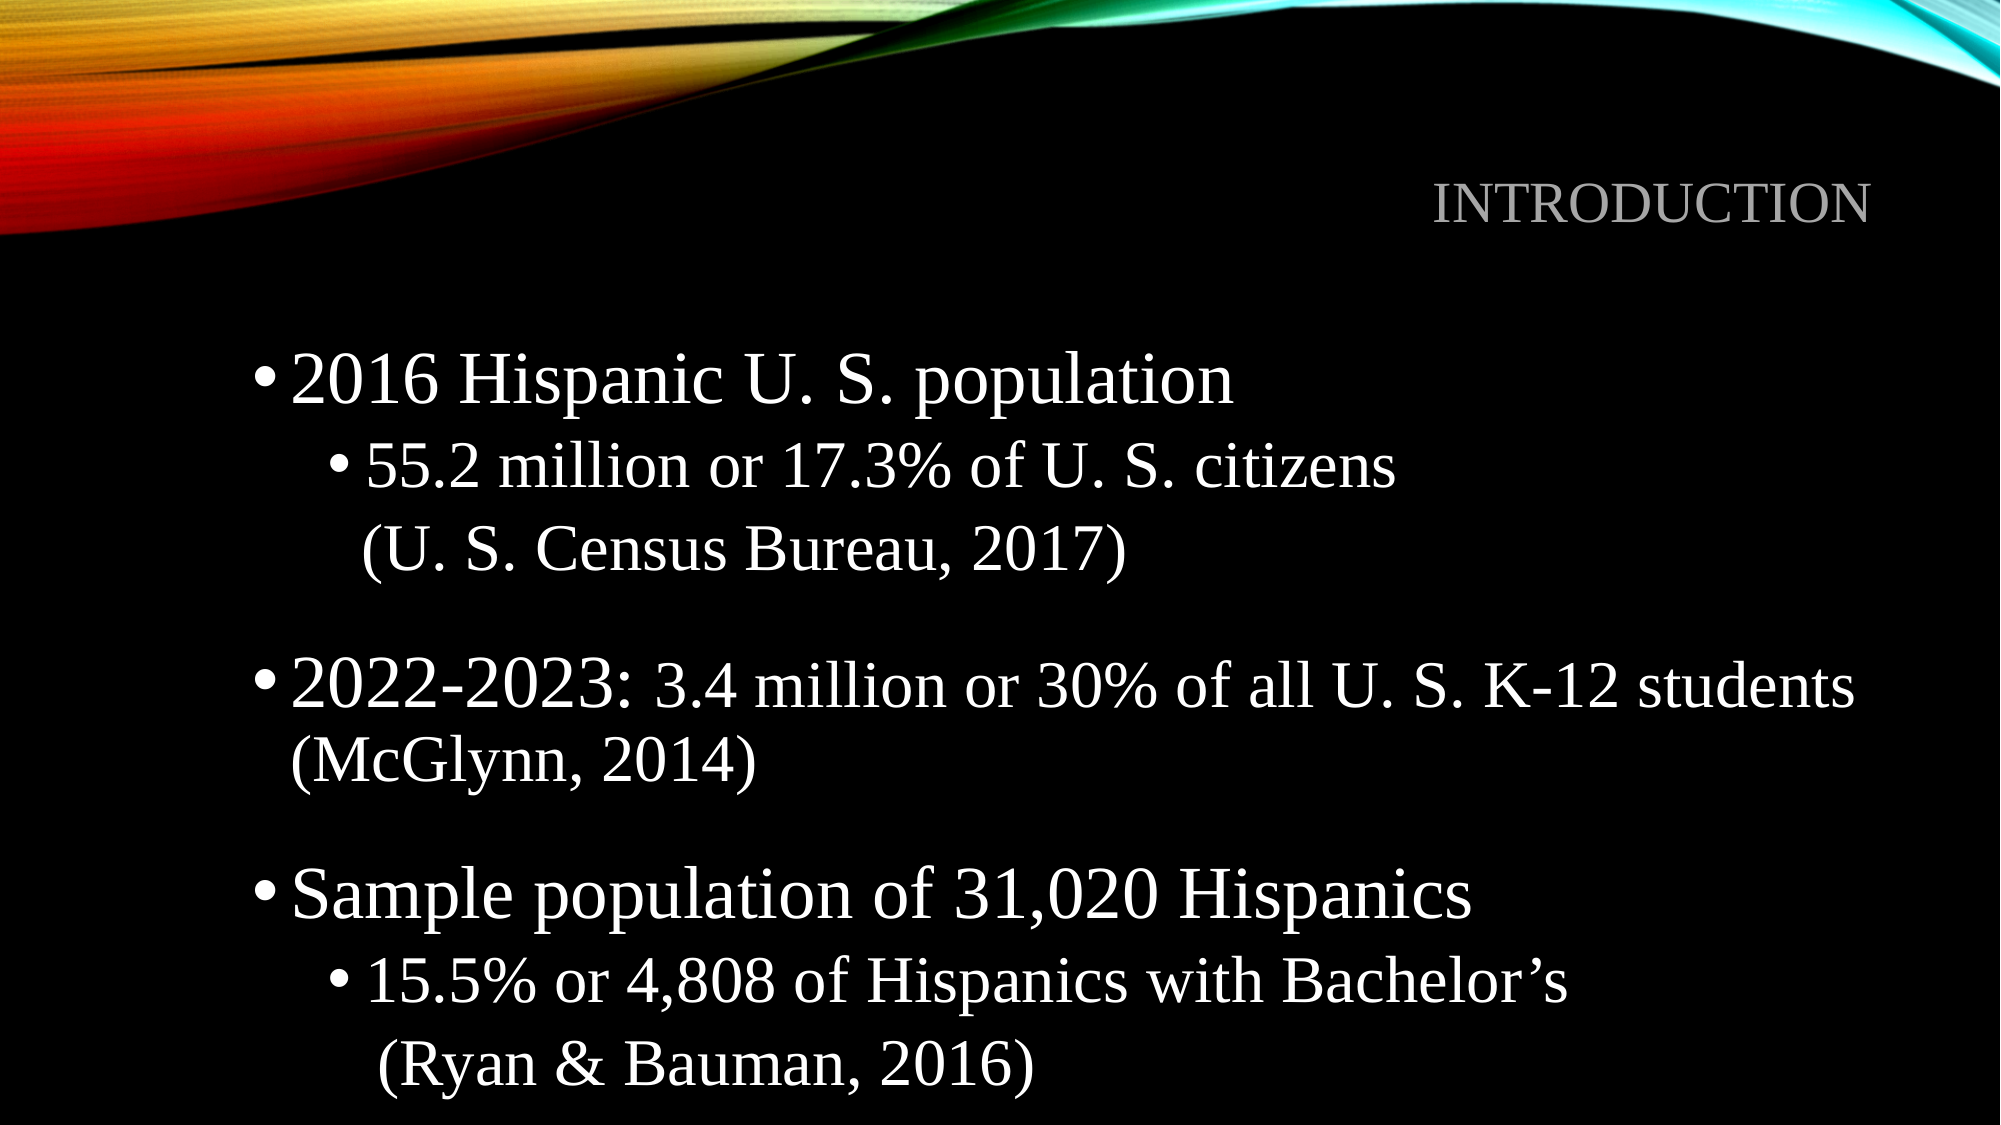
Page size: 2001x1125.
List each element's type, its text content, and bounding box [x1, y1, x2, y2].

picture [0, 0, 2000, 237]
list 2016 Hispanic U. S. population 55.2 million or 17.3% of U. S. citizens (U. S. Census Bureau, 2017) 2022-2023: 3.4 million or 30% of all U. S. K-12 students (McGlynn, 2014) Sample population of 31,020 Hispanics 15.5% or 4,808 of Hispanics with Bachelor’s (Ryan & Bauman, 2016) [237, 250, 1916, 1087]
title introduction [474, 125, 1888, 250]
